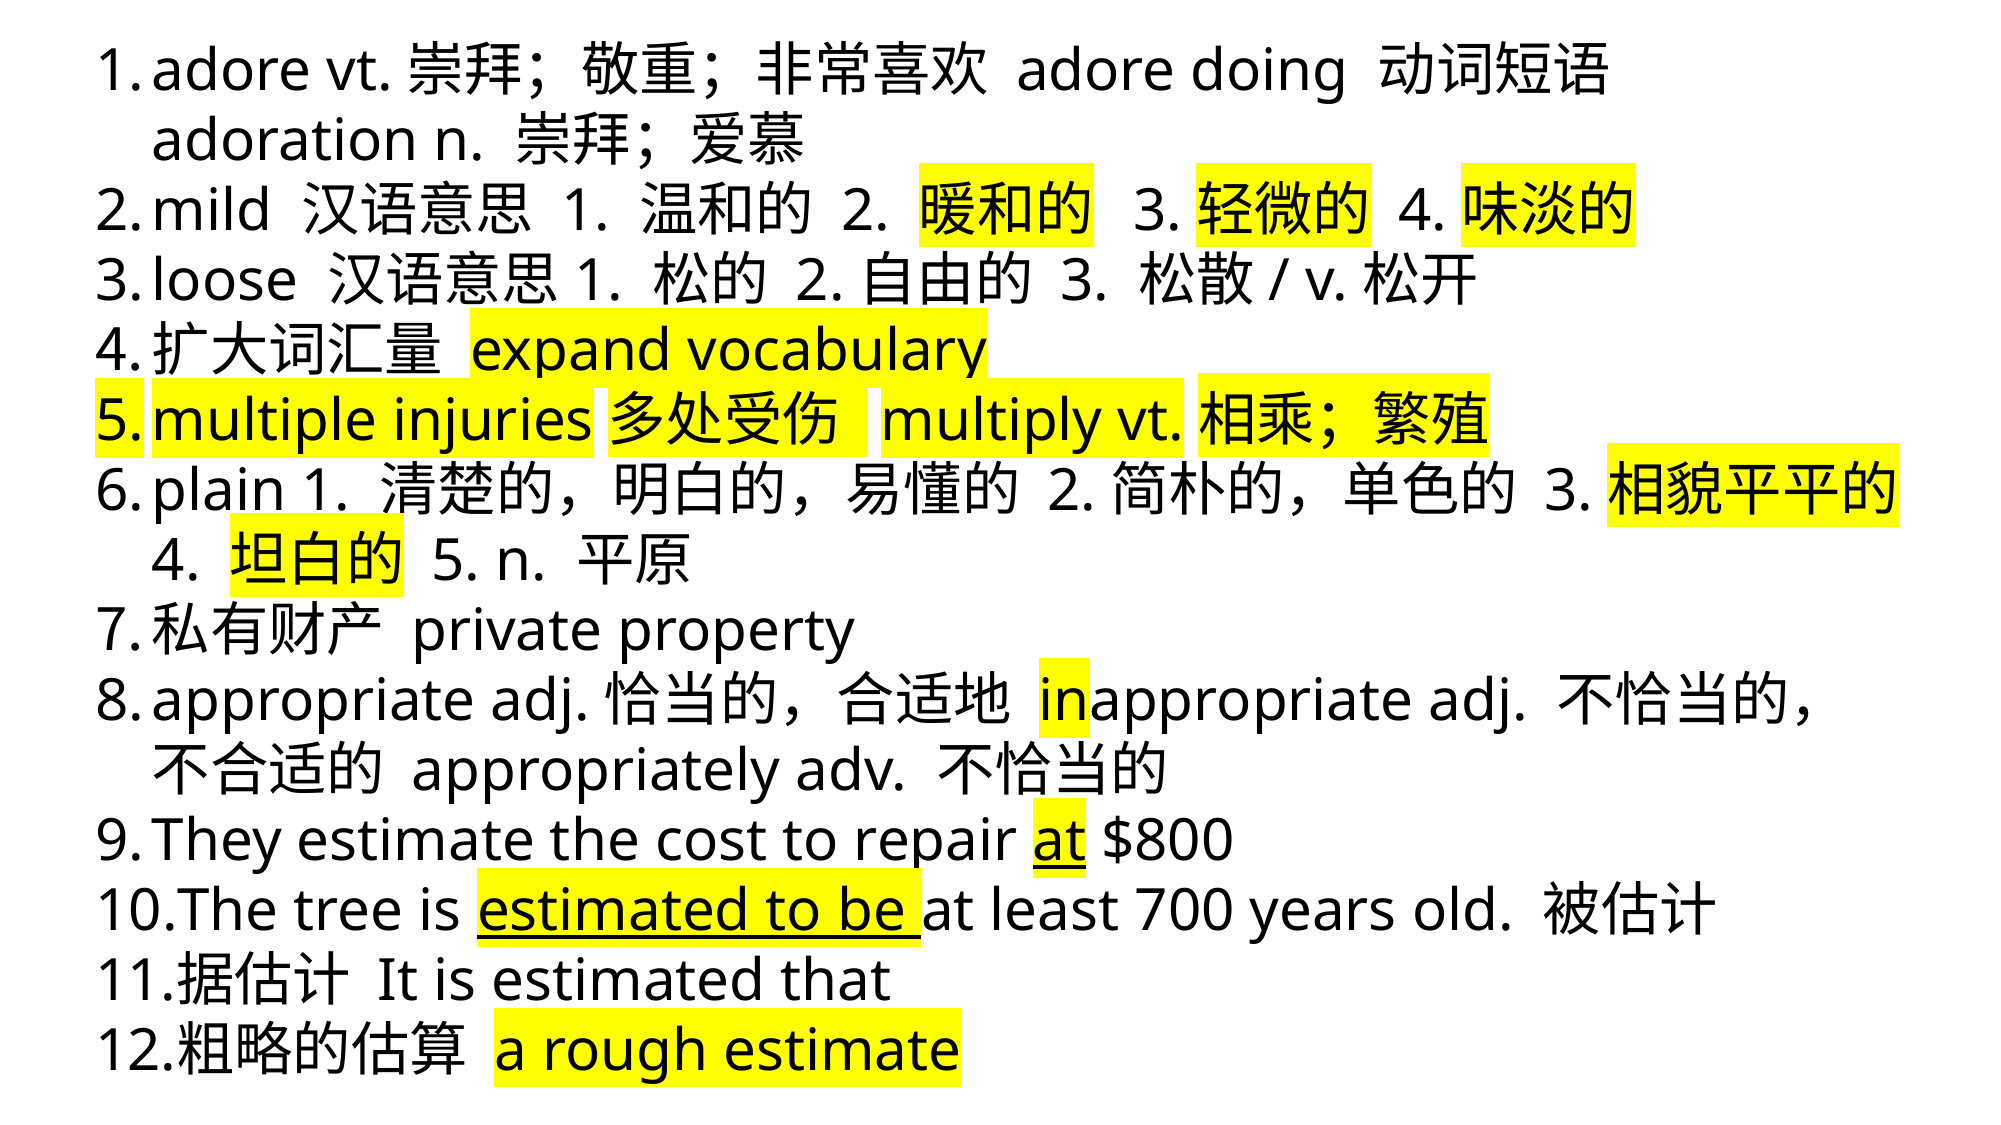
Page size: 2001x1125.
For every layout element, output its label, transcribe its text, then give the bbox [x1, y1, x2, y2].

text_box adore vt.崇拜；敬重；非常喜欢 adore doing 动词短语 adoration n. 崇拜；爱慕 mild 汉语意思 1. 温和的 2. 暖和的 3.轻微的 4.味淡的 loose 汉语意思1. 松的 2.自由的 3. 松散/ v.松开 扩大词汇量 expand vocabulary multiple injuries多处受伤 multiply vt.相乘；繁殖 plain 1. 清楚的，明白的，易懂的 2.简朴的，单色的 3.相貌平平的 4. 坦白的 5. n. 平原 私有财产 private property appropriate adj.恰当的，合适地 inappropriate adj. 不恰当的，不合适的 appropriately adv. 不恰当的 They estimate the cost to repair at $800 The tree is estimated to be at least 700 years old. 被估计 据估计 It is estimated that 粗略的估算 a rough estimate [80, 24, 1920, 1090]
